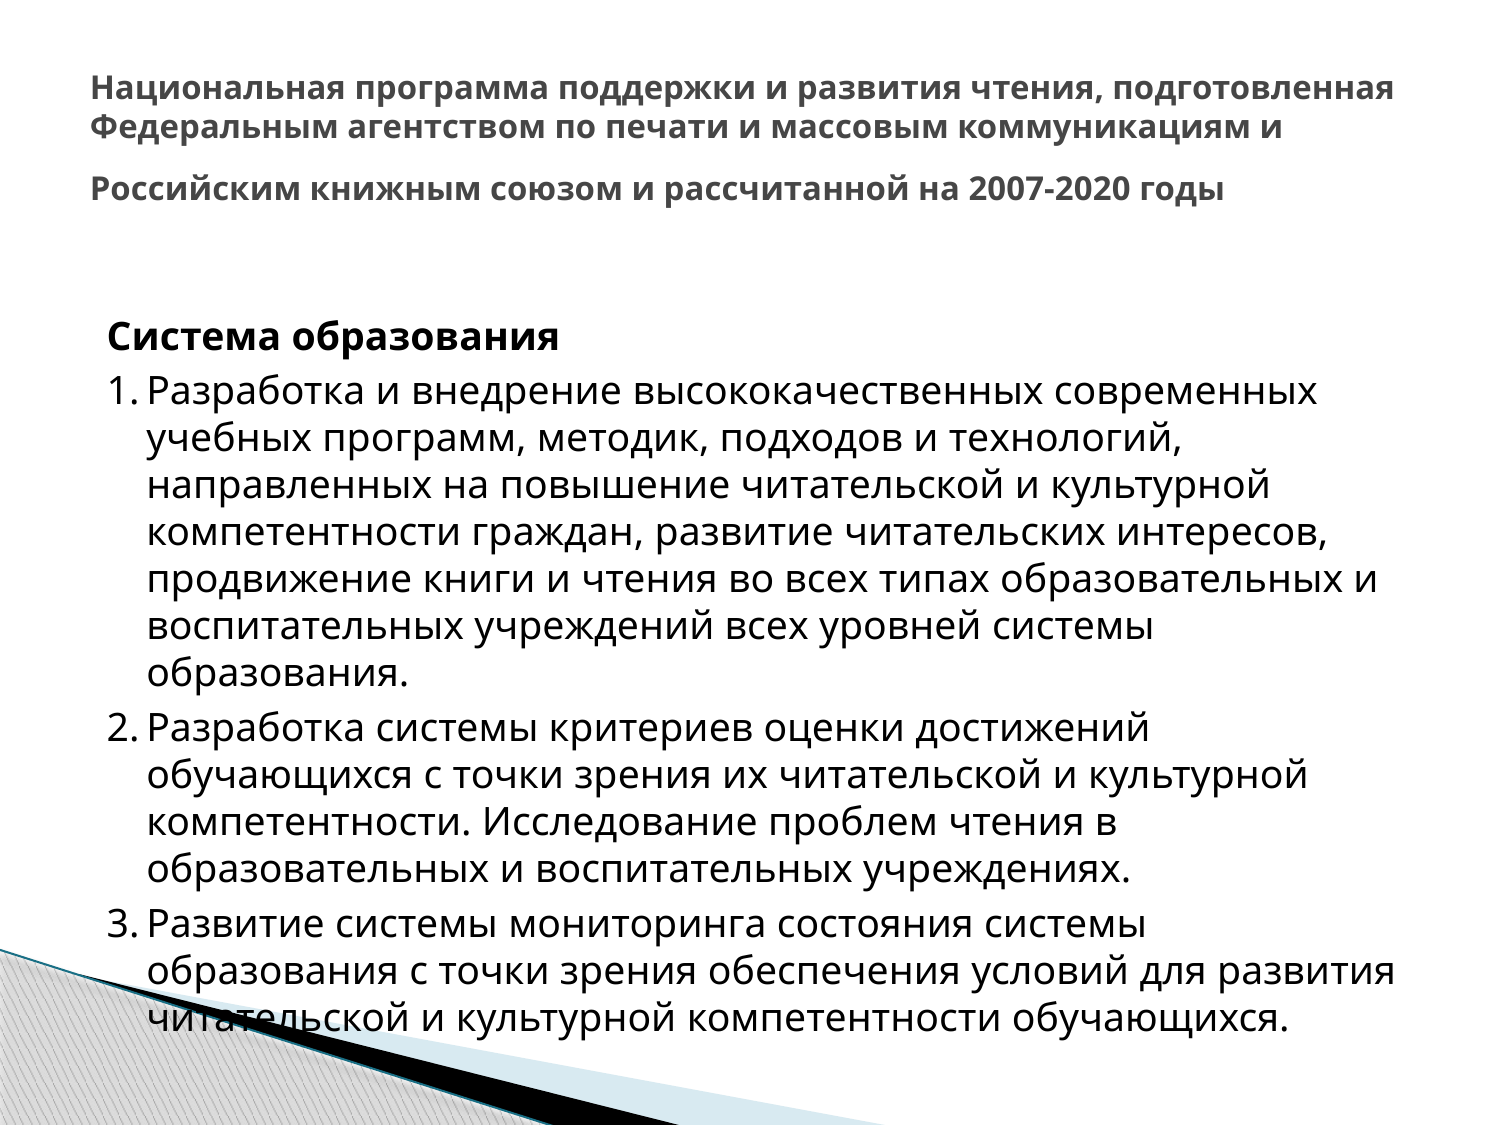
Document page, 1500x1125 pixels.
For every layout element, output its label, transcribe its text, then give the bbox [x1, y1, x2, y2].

title Национальная программа поддержки и развития чтения, подготовленная Федеральным агентством по печати и массовым коммуникациям и Российским книжным союзом и рассчитанной на 2007-2020 годы [75, 45, 1425, 233]
list Система образования 1. Разработка и внедрение высококачественных современных учебных программ, методик, подходов и технологий, направленных на повышение читательской и культурной компетентности граждан, развитие читательских интересов, продвижение книги и чтения во всех типах образовательных и воспитательных учреждений всех уровней системы образования. 2. Разработка системы критериев оценки достижений обучающихся с точки зрения их читательской и культурной компетентности. Исследование проблем чтения в образовательных и воспитательных учреждениях. 3. Развитие системы мониторинга состояния системы образования с точки зрения обеспечения условий для развития читательской и культурной компетентности обучающихся. [75, 312, 1425, 1088]
